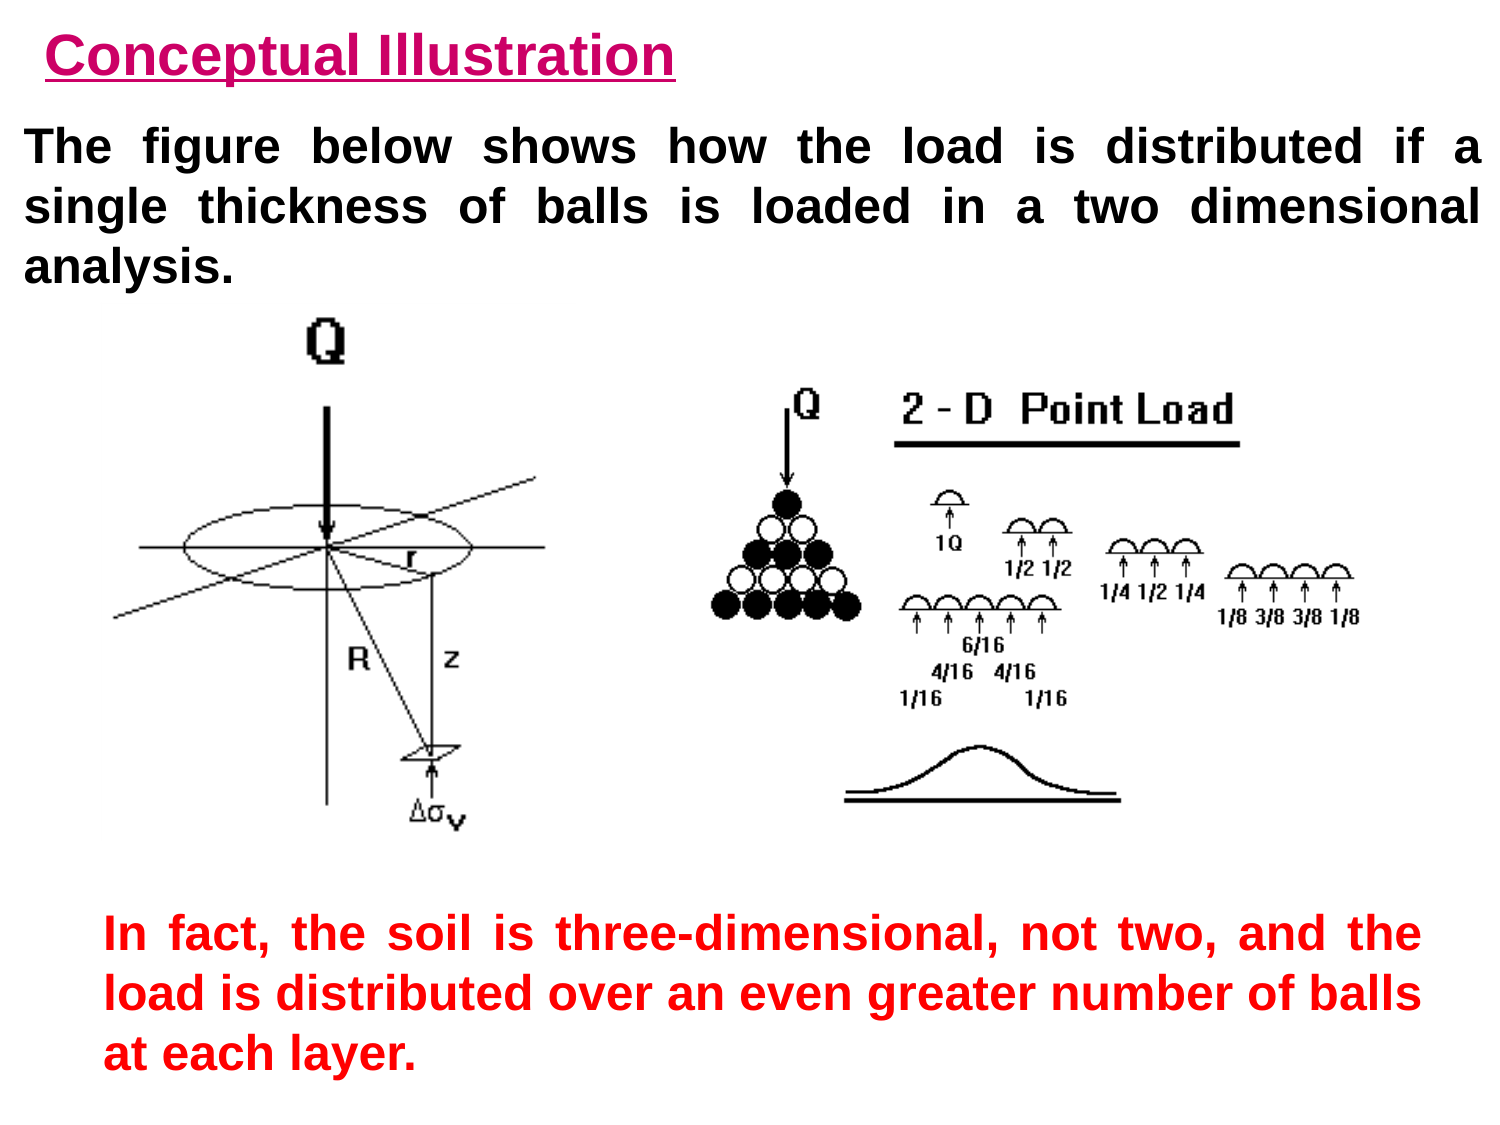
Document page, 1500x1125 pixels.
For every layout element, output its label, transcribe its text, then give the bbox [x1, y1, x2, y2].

text_box Conceptual Illustration [30, 9, 692, 95]
picture [702, 385, 1368, 811]
picture [100, 302, 576, 841]
text_box In fact, the soil is three-dimensional, not two, and the load is distributed over an even greater number of balls at each layer. [88, 893, 1439, 1088]
text_box The figure below shows how the load is distributed if a single thickness of balls is loaded in a two dimensional analysis. [8, 106, 1498, 301]
